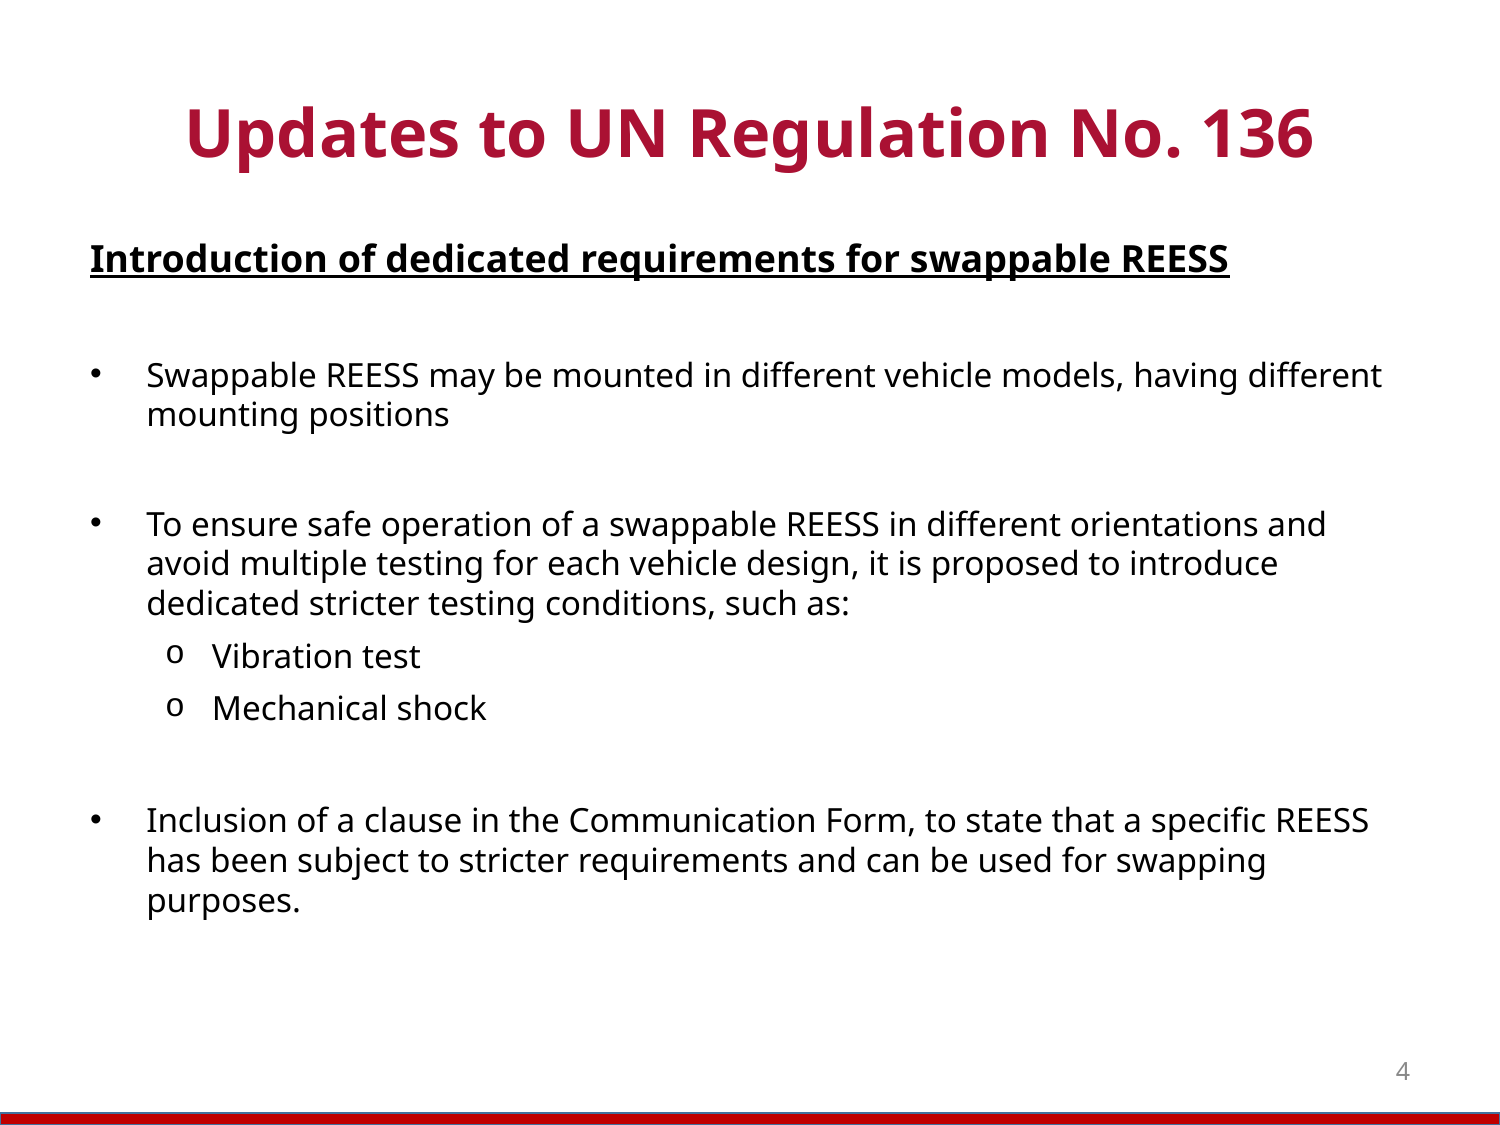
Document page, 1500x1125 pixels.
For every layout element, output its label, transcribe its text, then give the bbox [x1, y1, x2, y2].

list Introduction of dedicated requirements for swappable REESS Swappable REESS may be mounted in different vehicle models, having different mounting positions To ensure safe operation of a swappable REESS in different orientations and avoid multiple testing for each vehicle design, it is proposed to introduce dedicated stricter testing conditions, such as: Vibration test Mechanical shock Inclusion of a clause in the Communication Form, to state that a specific REESS has been subject to stricter requirements and can be used for swapping purposes. [75, 227, 1425, 1010]
text_box [0, 1112, 1500, 1125]
title Updates to UN Regulation No. 136 [75, 36, 1425, 225]
slide_number 4 [1074, 1042, 1425, 1103]
